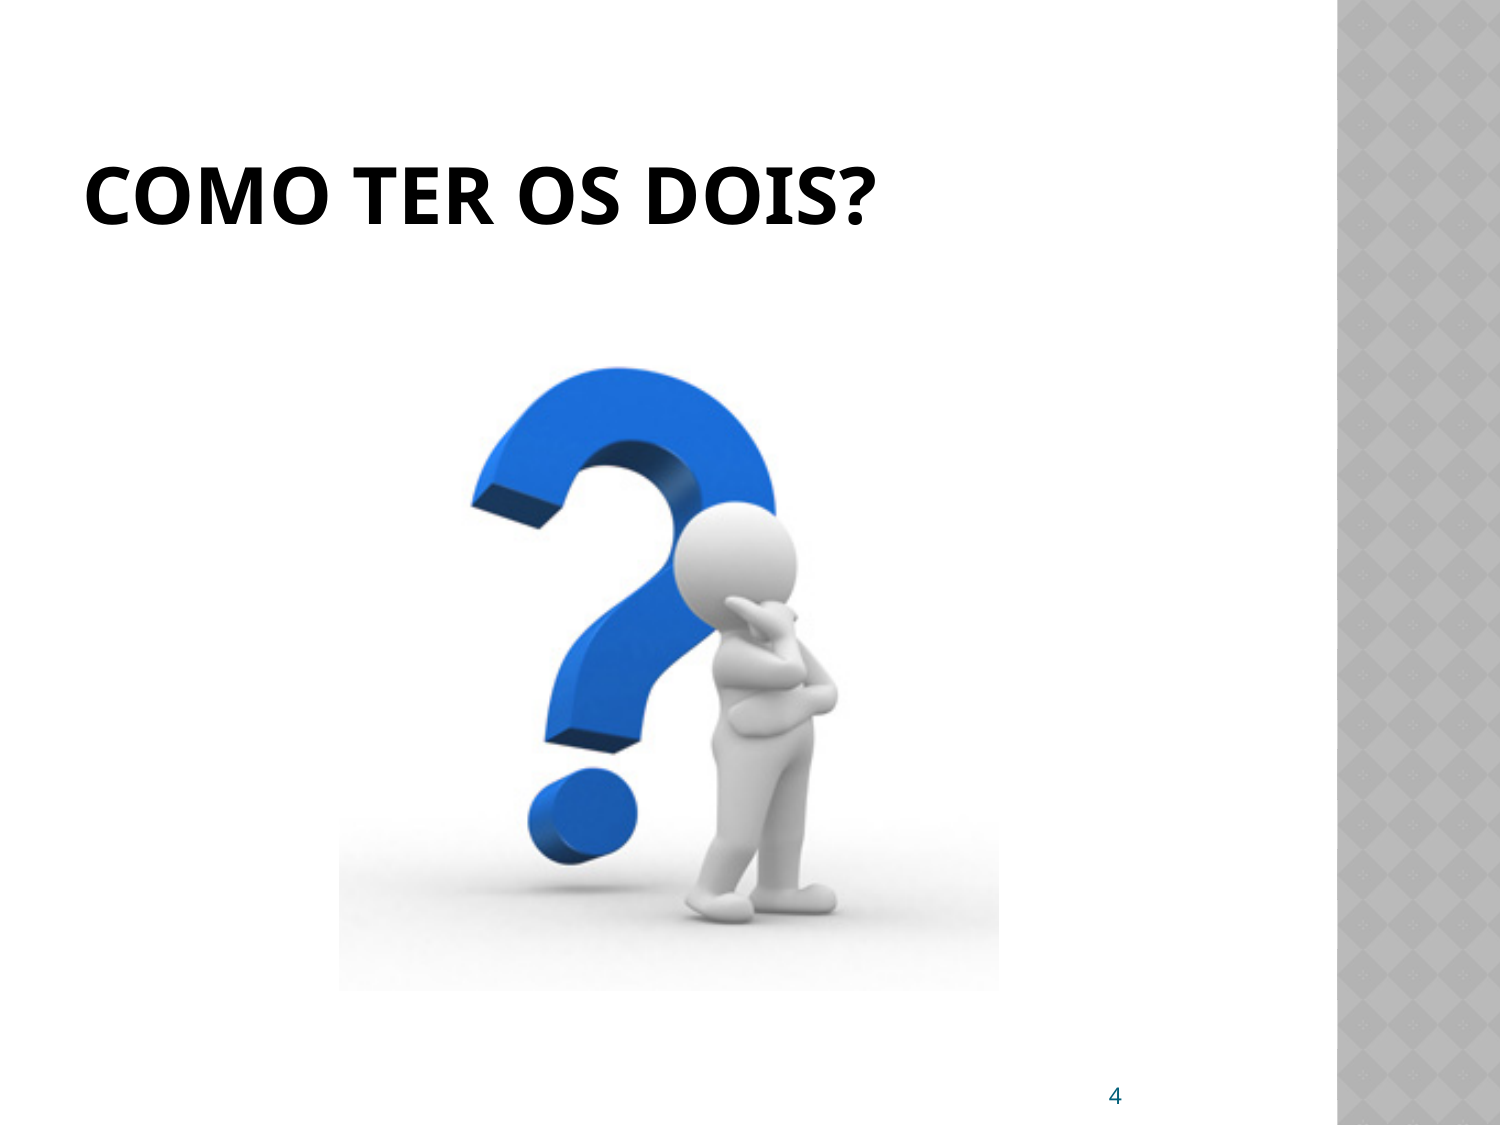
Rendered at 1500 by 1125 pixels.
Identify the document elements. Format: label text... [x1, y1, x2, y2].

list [339, 331, 999, 992]
title Como ter os dois? [75, 52, 1263, 240]
slide_number 4 [1025, 1075, 1122, 1113]
